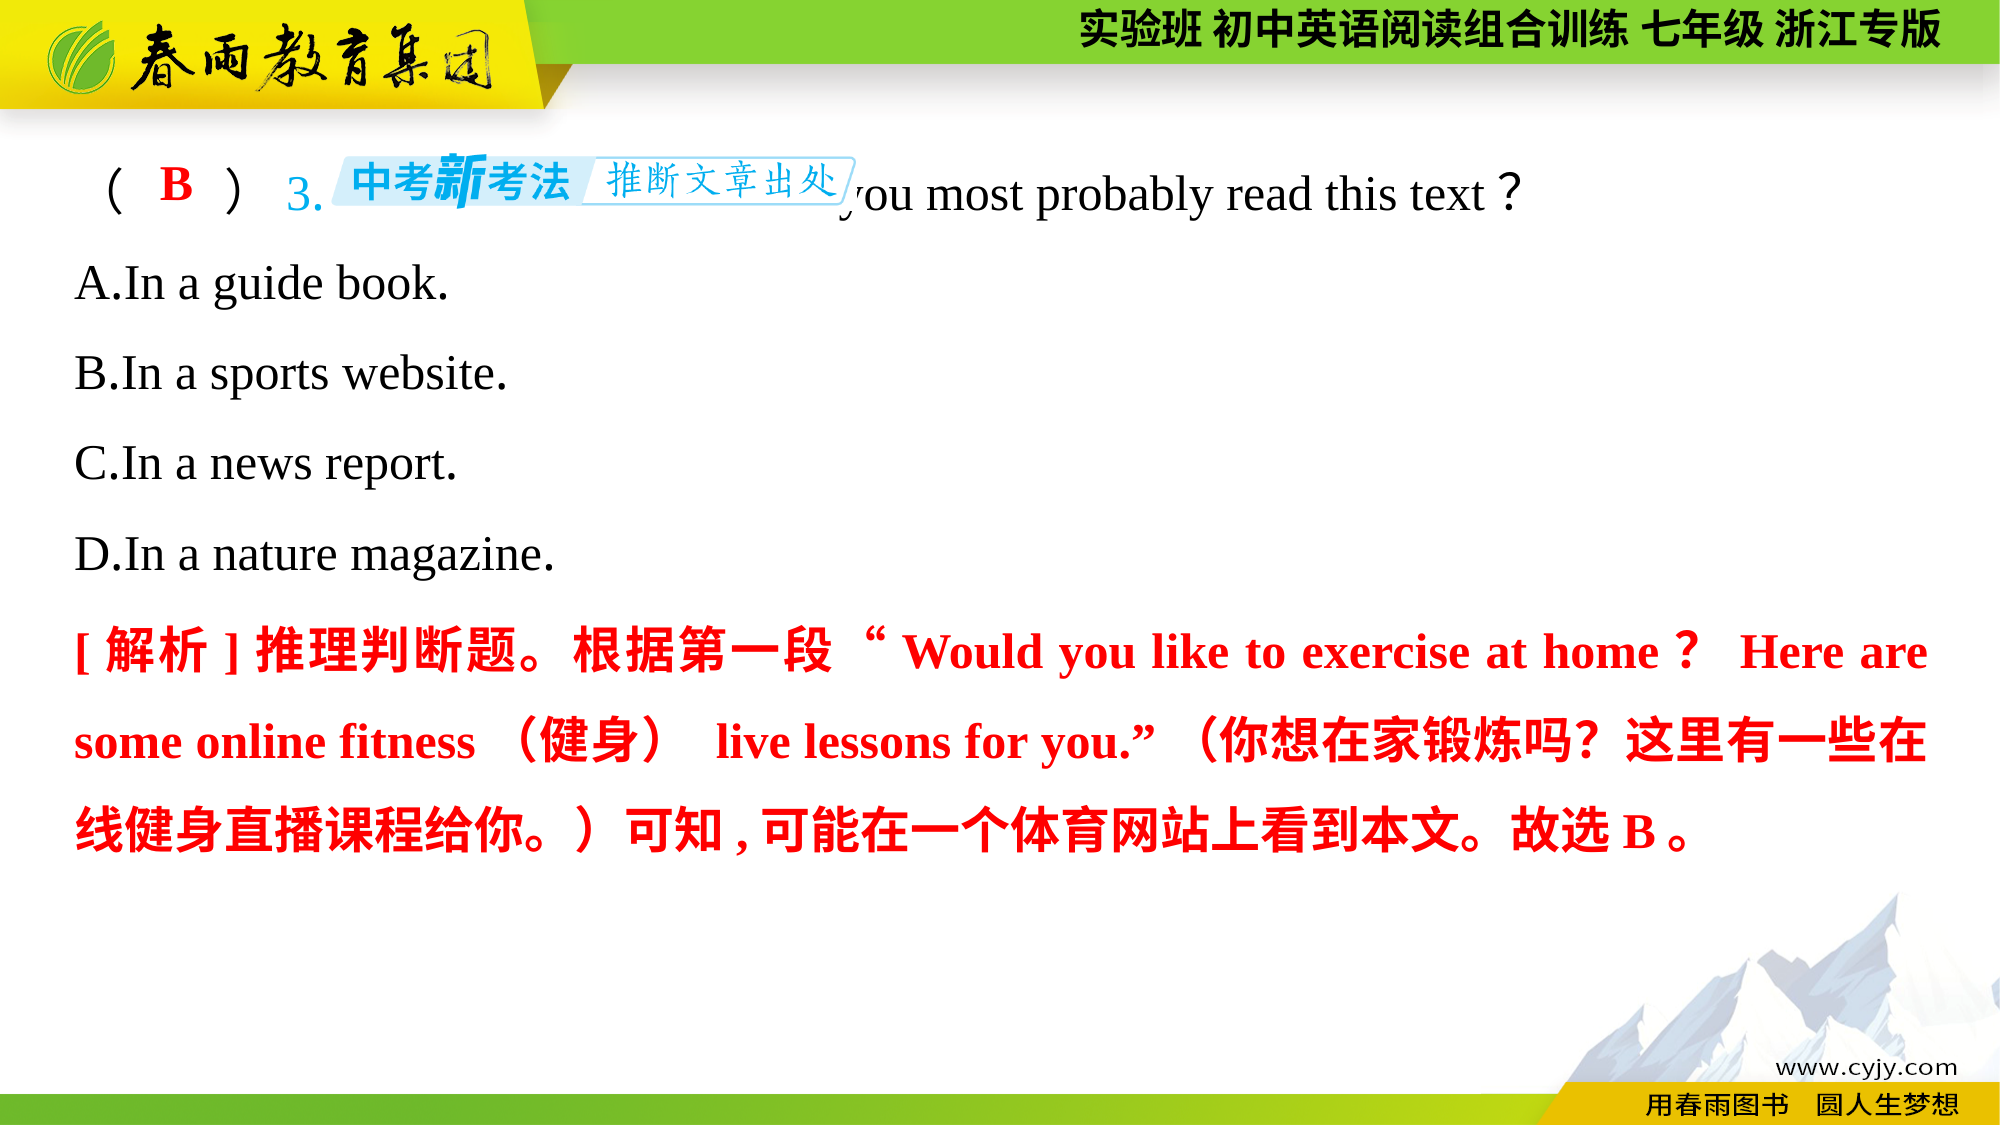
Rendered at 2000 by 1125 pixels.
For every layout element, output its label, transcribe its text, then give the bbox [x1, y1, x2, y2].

text_box [解析]推理判断题。根据第一段“Would you like to exercise at home？Here are some online fitness（健身） live lessons for you.”（你想在家锻炼吗？这里有一些在线健身直播课程给你。）可知,可能在一个体育网站上看到本文。故选B。 [59, 581, 1944, 867]
text_box B [144, 142, 208, 218]
list （ ）3. Where can you most probably read this text？ A.In a guide book. B.In a sports website. C.In a news report. D.In a nature magazine. [59, 122, 1944, 581]
picture [0, 0, 2000, 1125]
